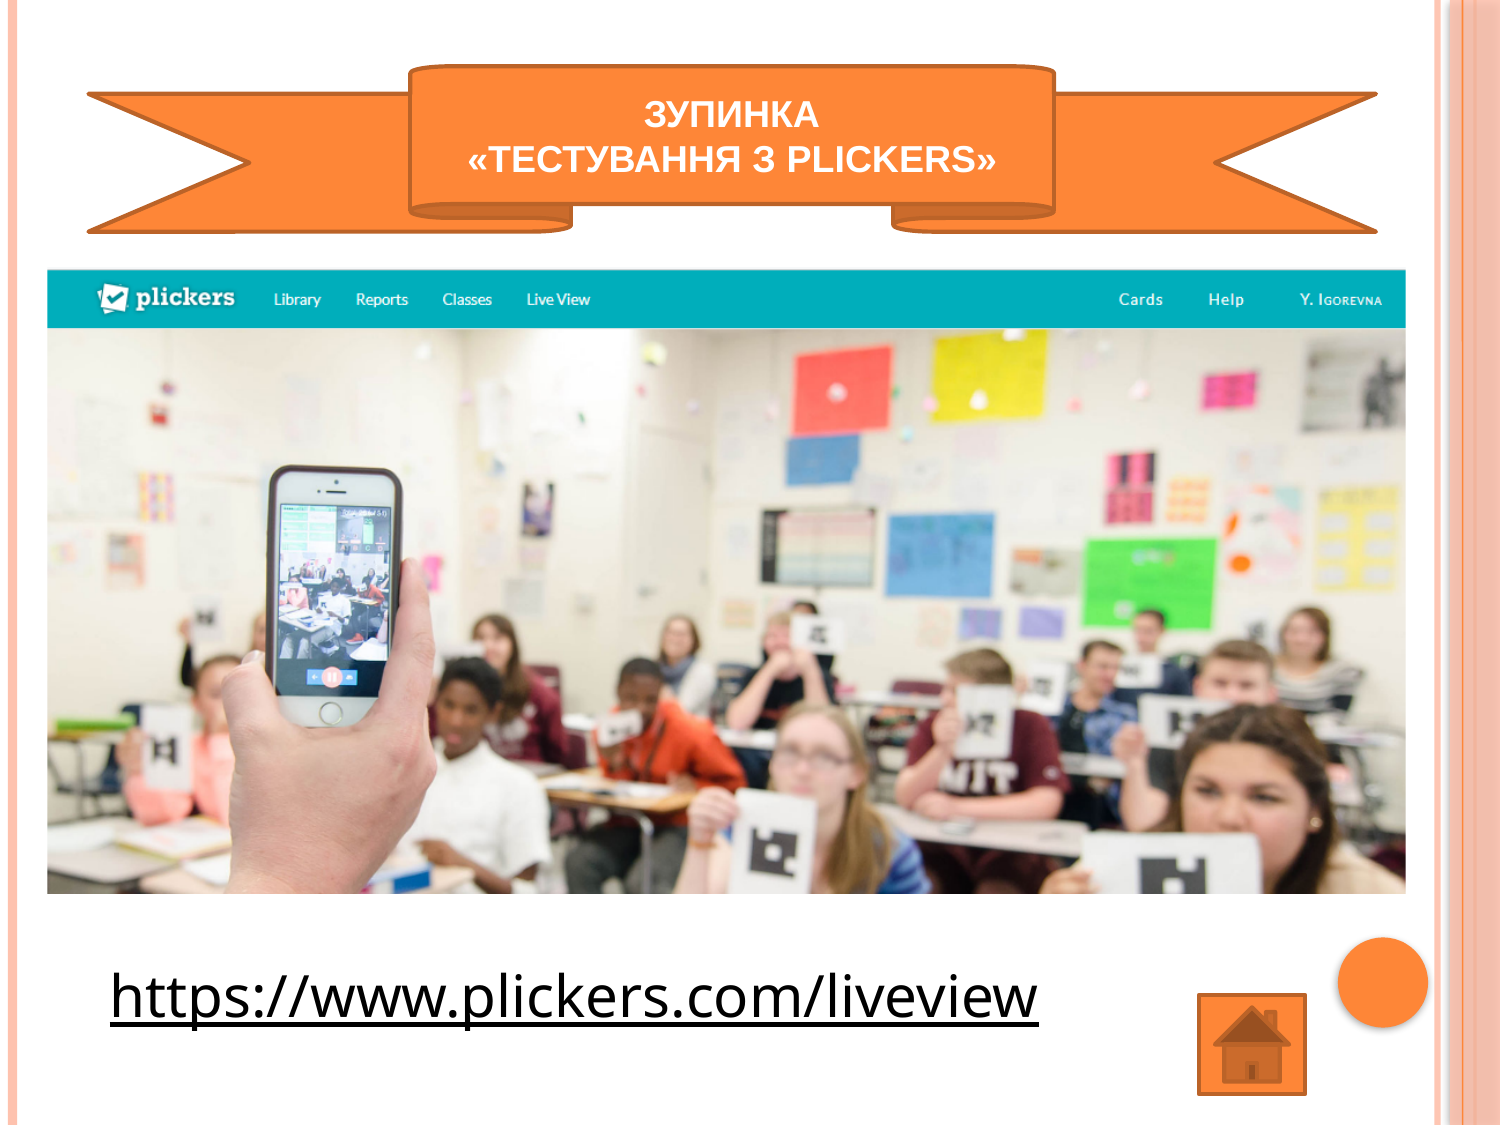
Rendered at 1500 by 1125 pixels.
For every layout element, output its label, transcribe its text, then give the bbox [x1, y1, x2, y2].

picture [46, 266, 1407, 894]
text_box [1197, 993, 1307, 1096]
text_box https://www.plickers.com/liveview [94, 952, 1069, 1047]
text_box ЗУПИНКА «ТЕСТУВАННЯ З PLICKERS» [86, 64, 1379, 234]
